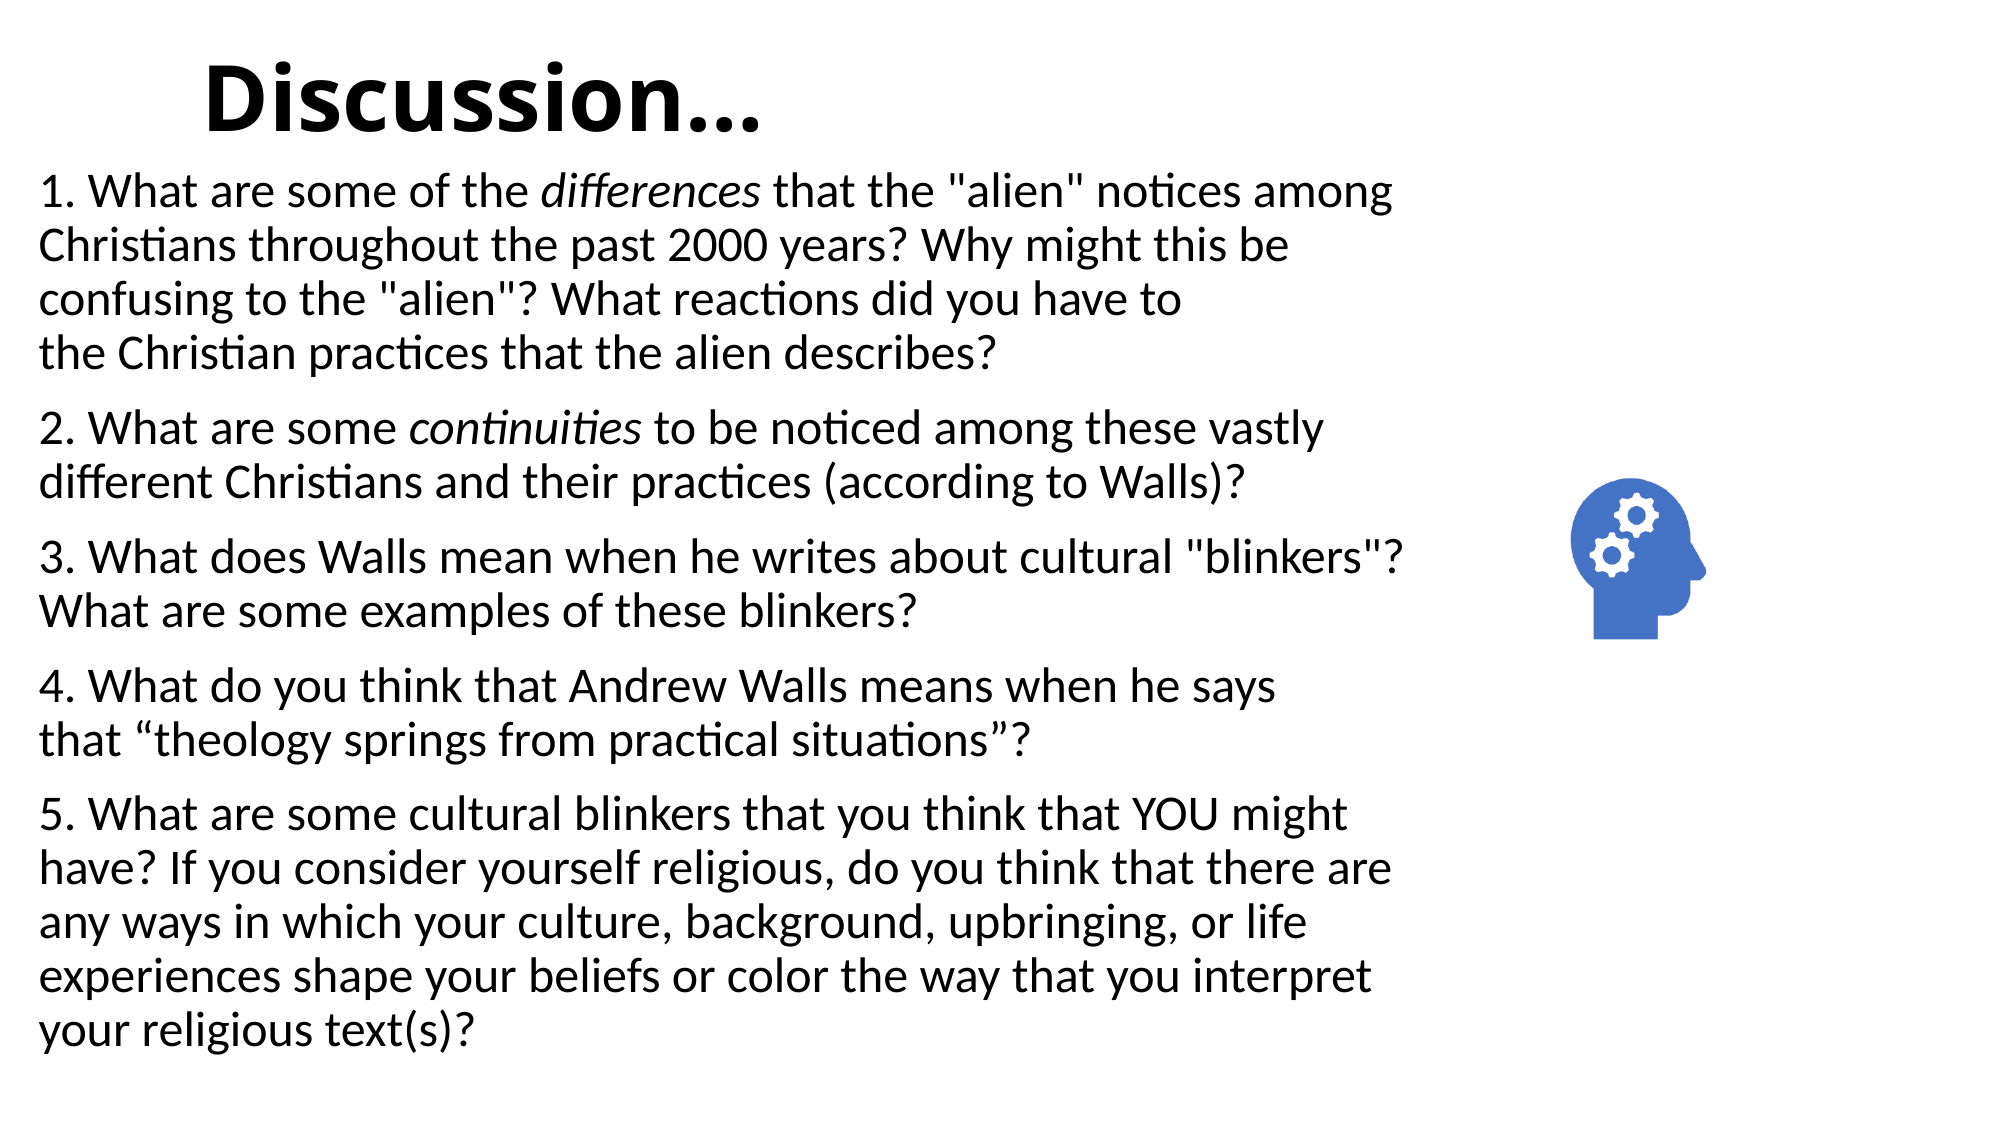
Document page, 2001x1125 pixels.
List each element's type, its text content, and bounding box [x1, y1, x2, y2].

title Discussion… [186, 18, 1413, 157]
list 1. What are some of the differences that the "alien" notices among Christians throughout the past 2000 years? Why might this be confusing to the "alien"? What reactions did you have to the Christian practices that the alien describes? 2. What are some continuities to be noticed among these vastly different Christians and their practices (according to Walls)? 3. What does Walls mean when he writes about cultural "blinkers"? What are some examples of these blinkers? 4. What do you think that Andrew Walls means when he says that “theology springs from practical situations”? 5. What are some cultural blinkers that you think that YOU might have? If you consider yourself religious, do you think that there are any ways in which your culture, background, upbringing, or life experiences shape your beliefs or color the way that you interpret your religious text(s)? [23, 157, 1437, 1107]
picture [1544, 468, 1732, 657]
